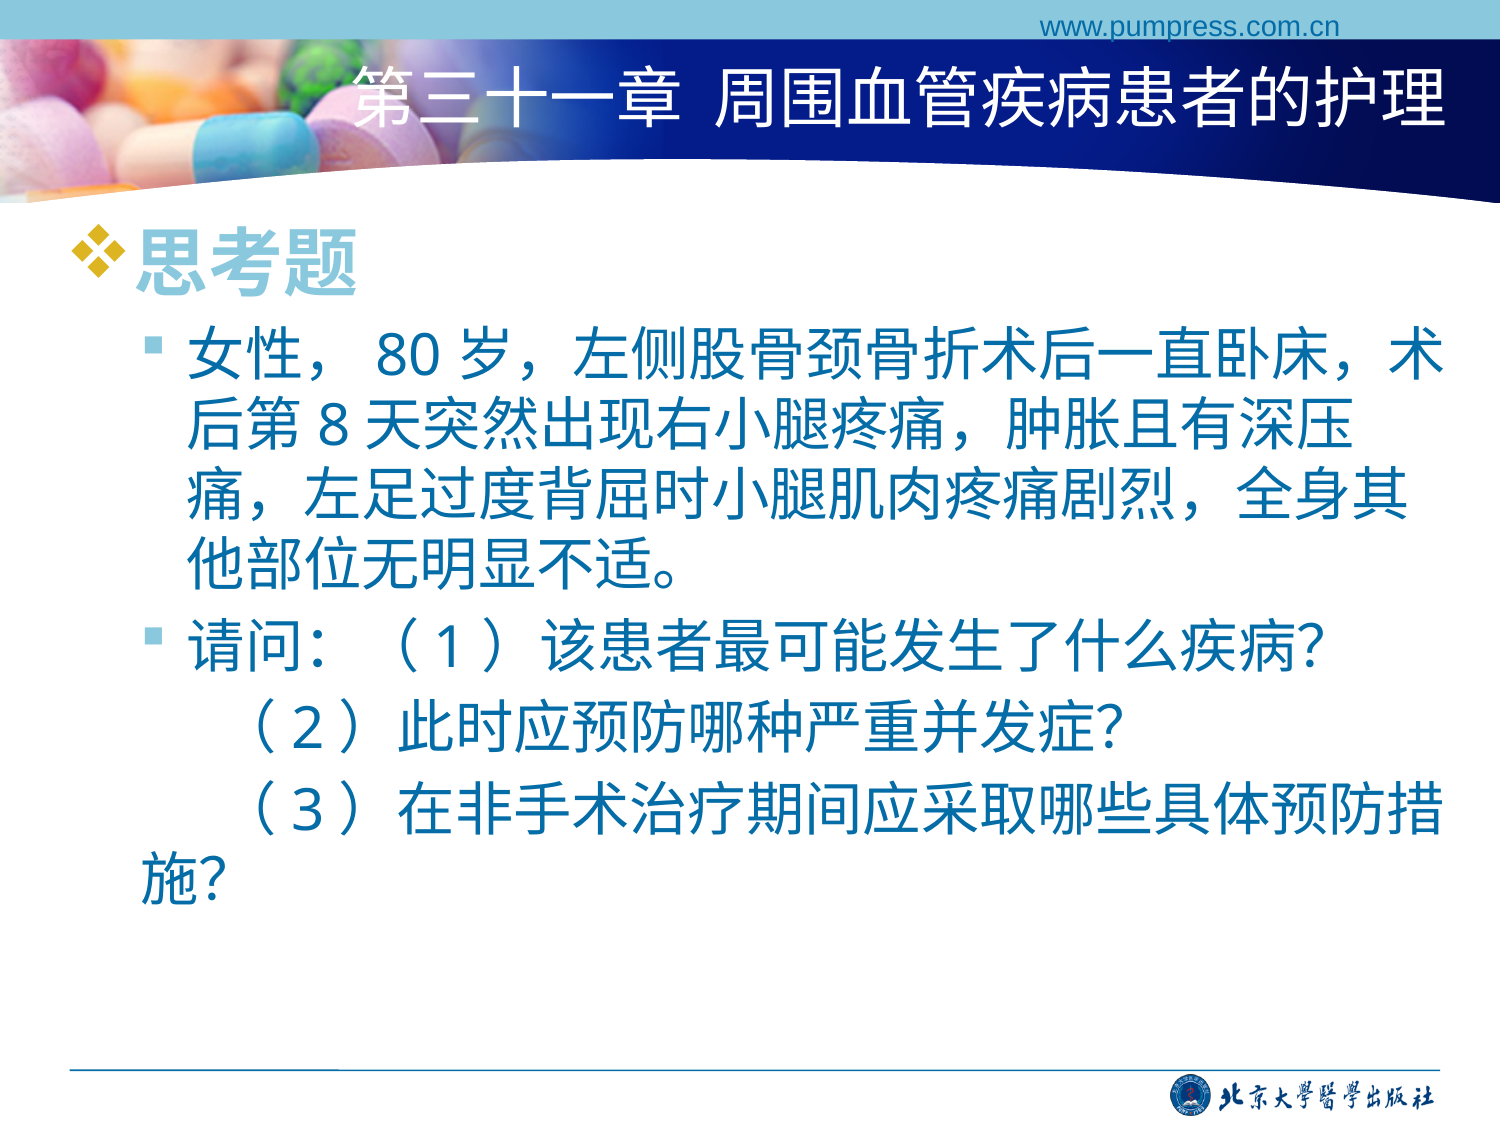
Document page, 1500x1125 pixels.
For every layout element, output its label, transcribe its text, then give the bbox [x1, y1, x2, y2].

list 思考题 女性，80岁，左侧股骨颈骨折术后一直卧床，术后第8天突然出现右小腿疼痛，肿胀且有深压痛，左足过度背屈时小腿肌肉疼痛剧烈，全身其他部位无明显不适。 请问：（1）该患者最可能发生了什么疾病？ （2）此时应预防哪种严重并发症？ （3）在非手术治疗期间应采取哪些具体预防措施？ [49, 207, 1463, 1009]
picture [1170, 1074, 1436, 1118]
slide_number www.pumpress.com.cn [1025, 0, 1463, 38]
picture [0, 40, 1500, 203]
title 第三十一章 周围血管疾病患者的护理 [137, 49, 1463, 143]
